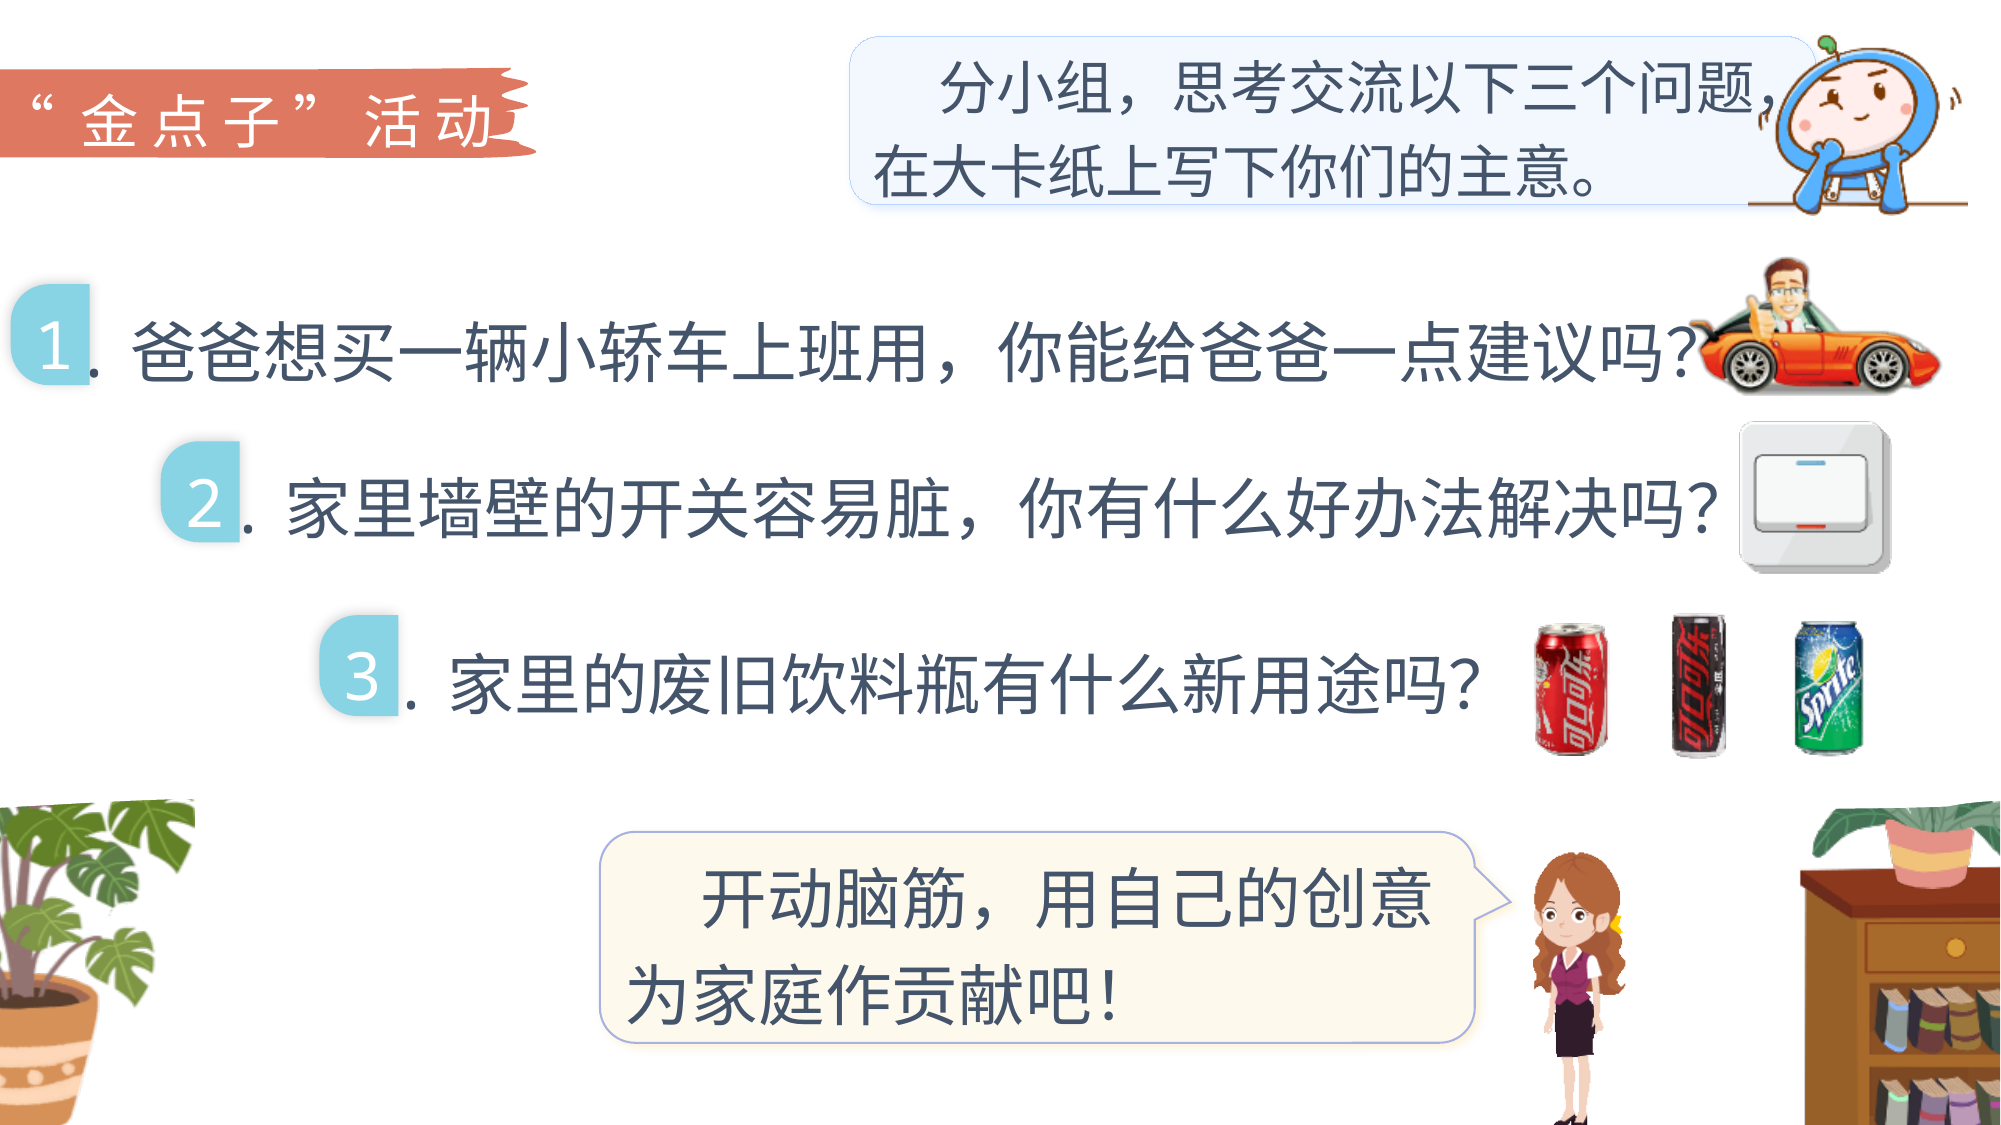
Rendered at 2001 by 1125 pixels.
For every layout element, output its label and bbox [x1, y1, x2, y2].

text_box [0, 63, 537, 164]
text_box [10, 279, 1681, 393]
text_box [319, 610, 1497, 732]
picture [0, 199, 2001, 1125]
text_box [849, 31, 1968, 216]
text_box [1522, 606, 1898, 765]
text_box [599, 825, 1667, 1125]
text_box [160, 437, 1835, 543]
